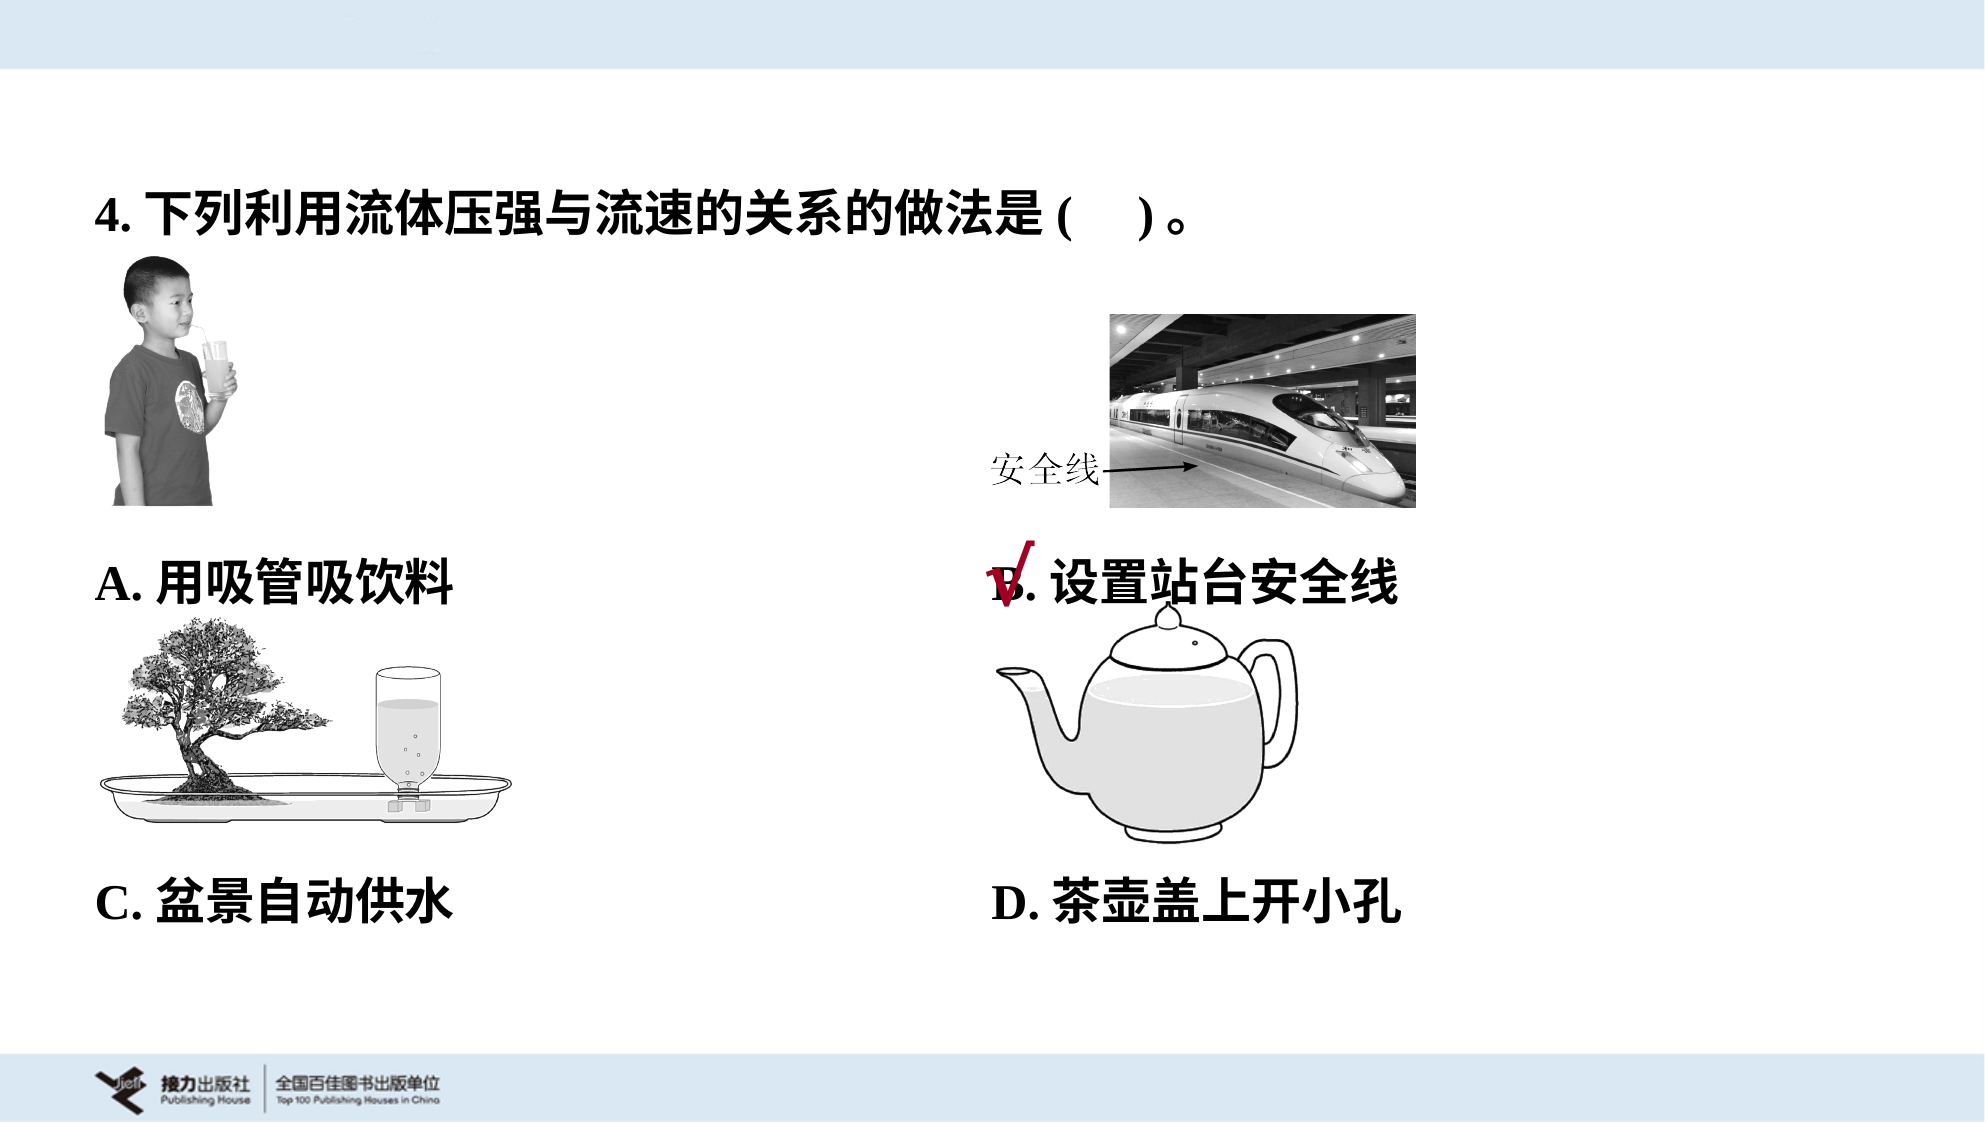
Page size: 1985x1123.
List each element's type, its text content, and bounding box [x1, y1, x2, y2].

text_box √ [983, 528, 1036, 621]
picture [0, 0, 1985, 1122]
text_box A.用吸管吸饮料 [94, 522, 991, 611]
text_box 4.下列利用流体压强与流速的关系的做法是( )。 [94, 153, 1892, 241]
text_box D.茶壶盖上开小孔 [991, 842, 1890, 930]
text_box C.盆景自动供水 [94, 842, 991, 930]
text_box B.设置站台安全线 [991, 522, 1890, 611]
